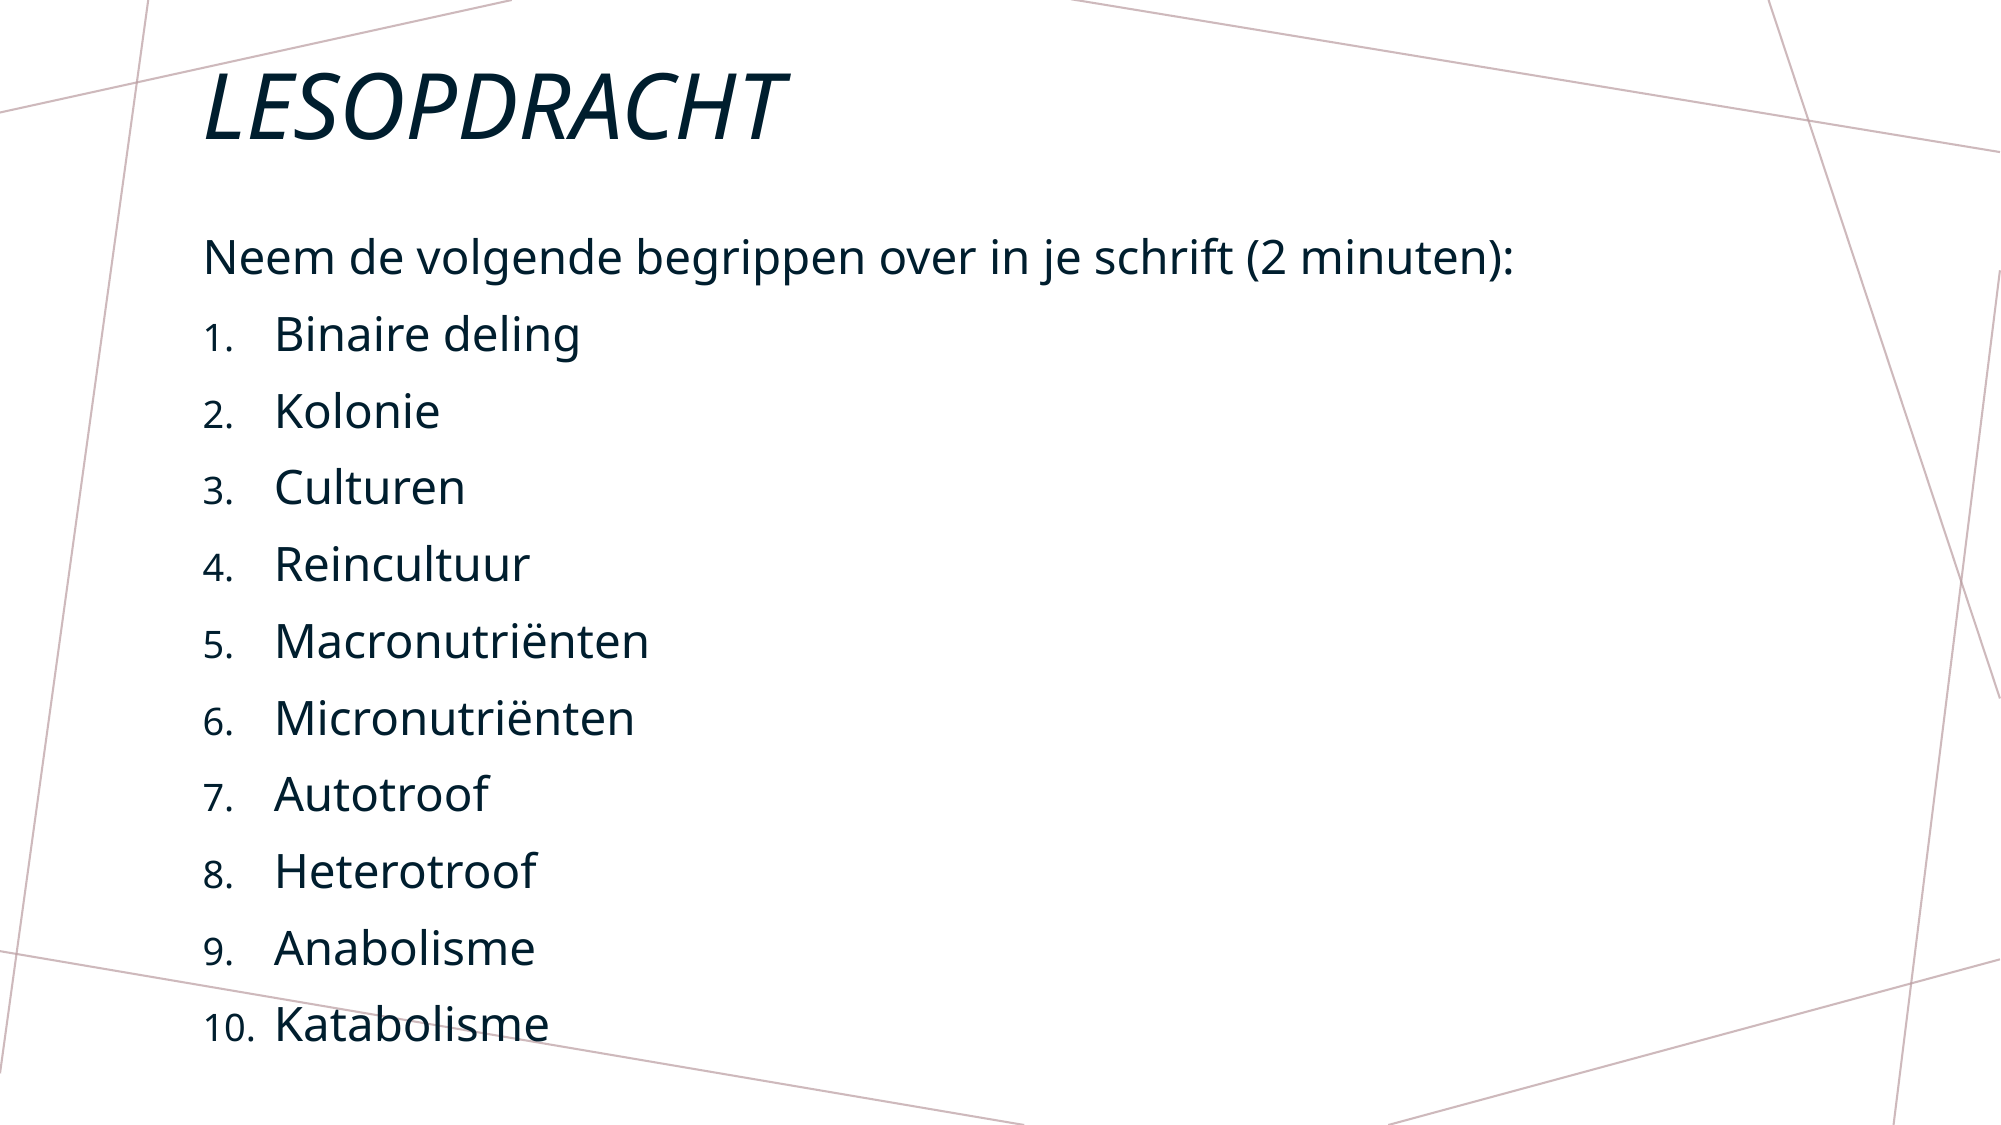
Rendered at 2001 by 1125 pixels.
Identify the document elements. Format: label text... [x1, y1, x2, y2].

title Lesopdracht [187, 0, 1813, 219]
list Neem de volgende begrippen over in je schrift (2 minuten): Binaire deling Kolonie Culturen Reincultuur Macronutriënten Micronutriënten Autotroof Heterotroof Anabolisme Katabolisme [187, 219, 1813, 1064]
